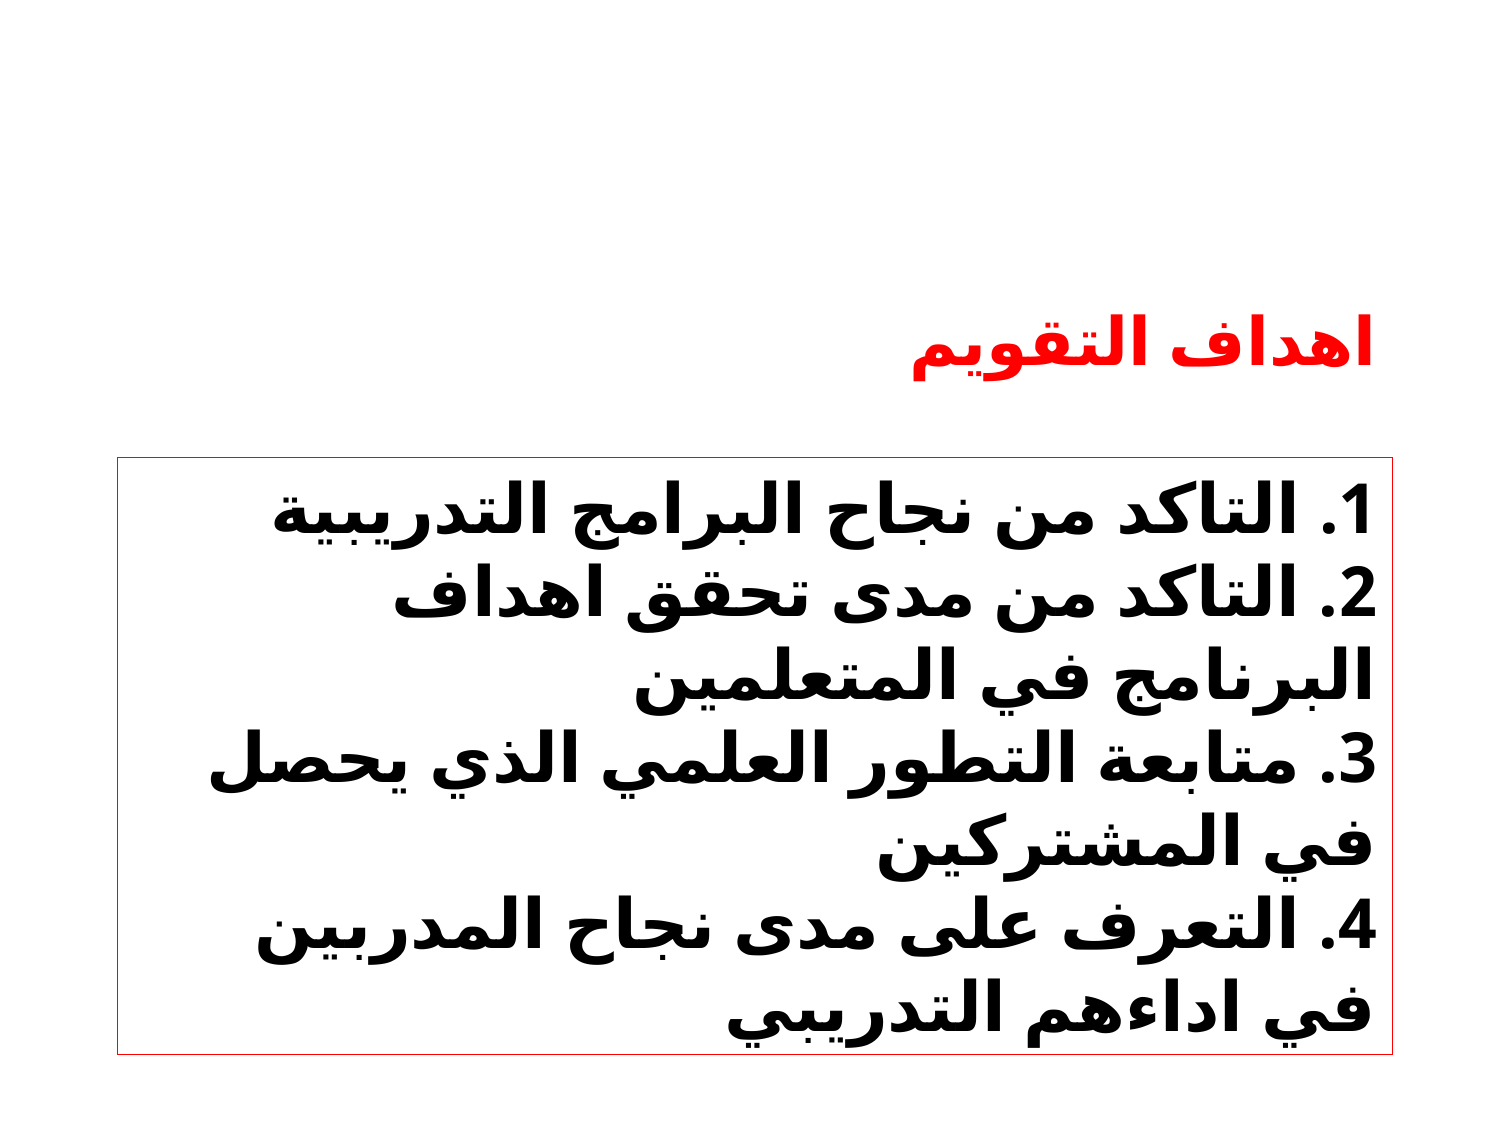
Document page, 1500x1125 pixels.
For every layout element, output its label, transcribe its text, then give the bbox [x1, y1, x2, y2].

list اهداف التقويم [117, 140, 1393, 387]
title 1. التاكد من نجاح البرامج التدريبية 2. التاكد من مدى تحقق اهداف البرنامج في المتعلمين 3. متابعة التطور العلمي الذي يحصل في المشتركين 4. التعرف على مدى نجاح المدربين في اداءهم التدريبي [117, 457, 1393, 1055]
